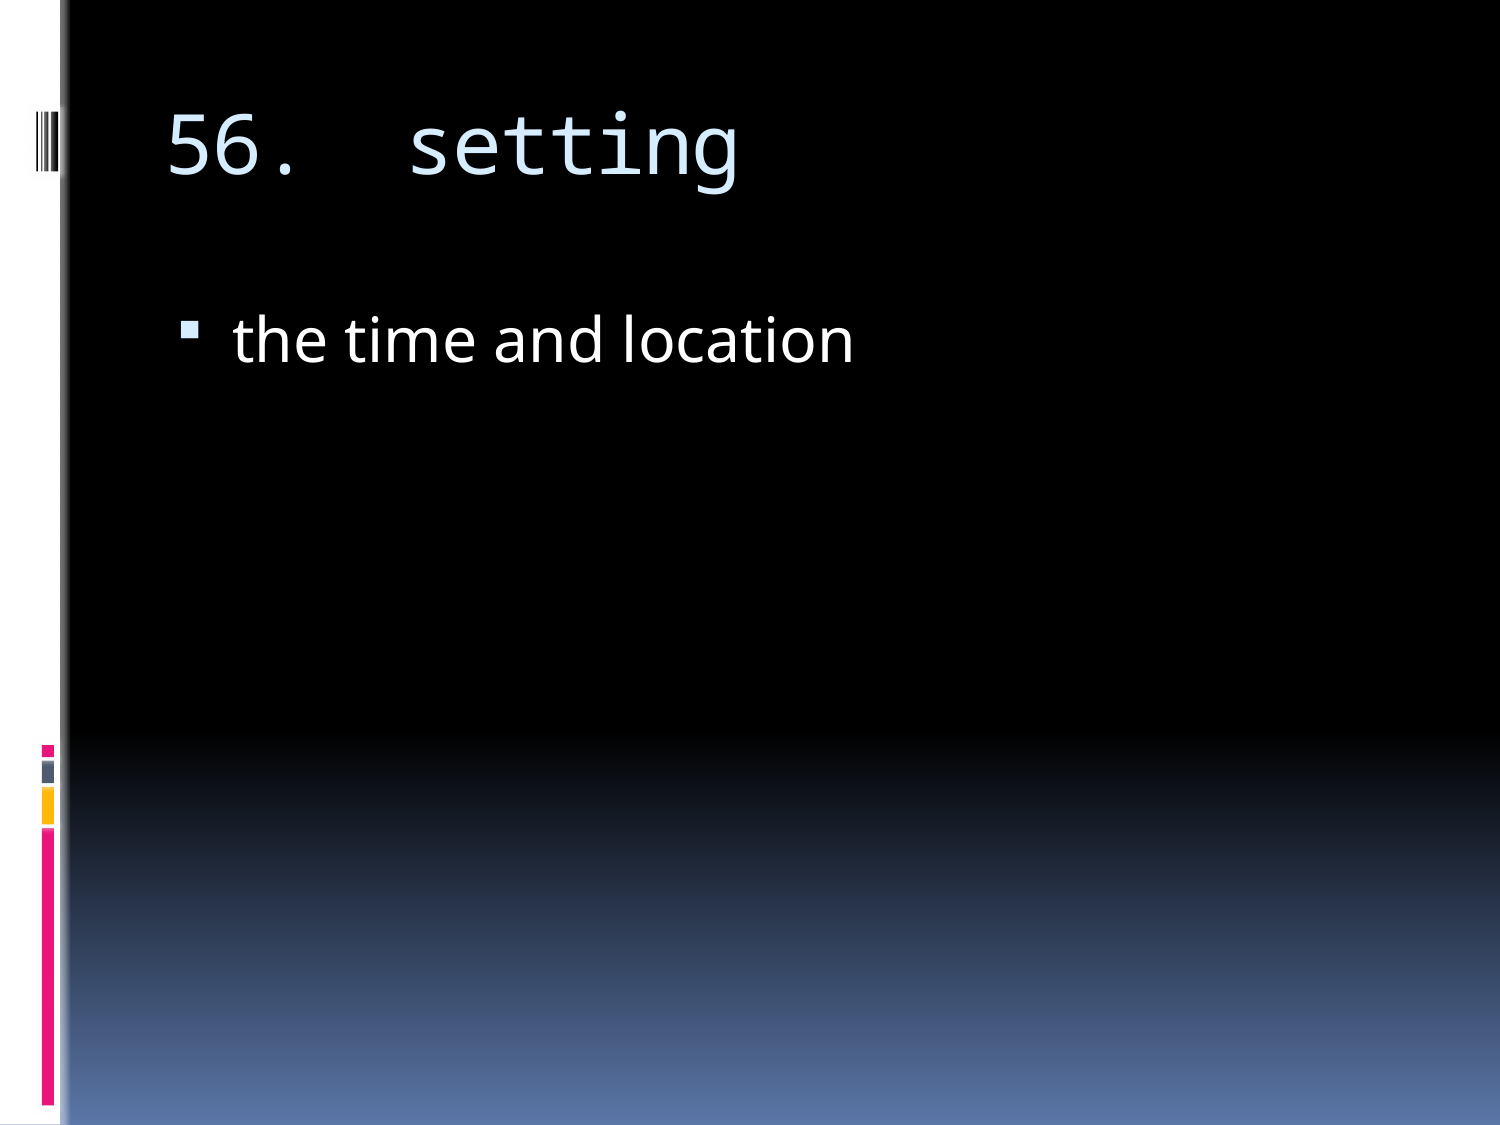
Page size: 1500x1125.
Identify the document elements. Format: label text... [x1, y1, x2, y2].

list the time and location [150, 292, 1425, 1043]
title 56. setting [150, 83, 1425, 234]
